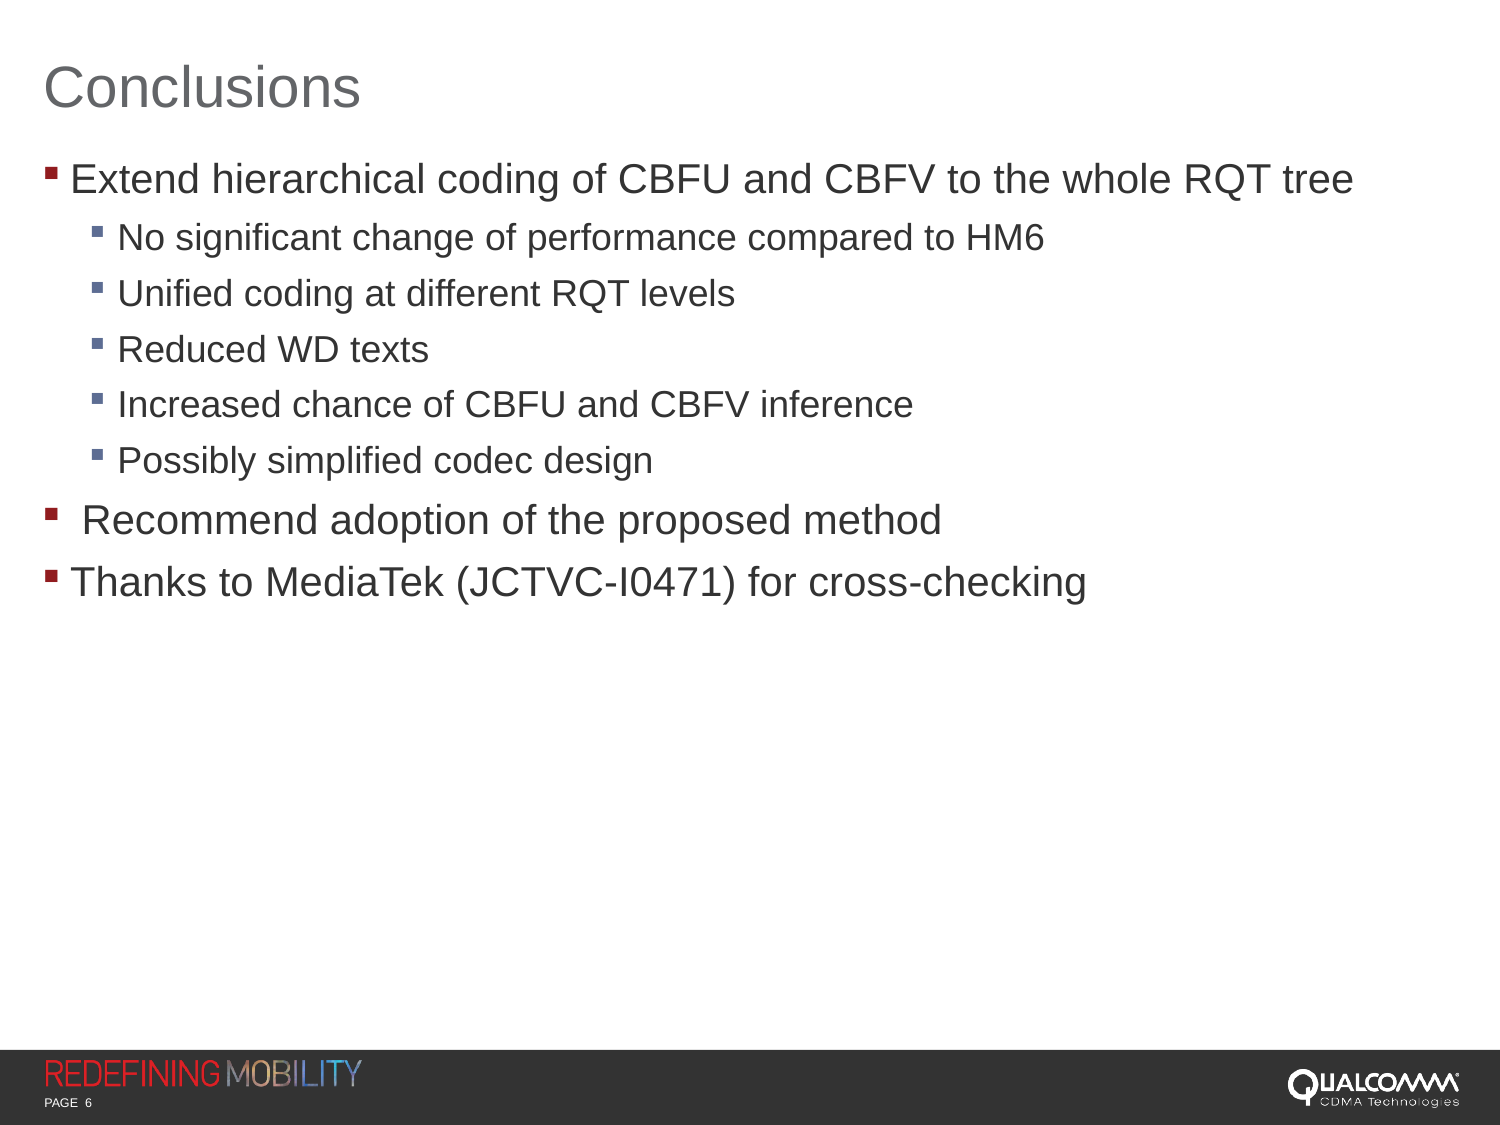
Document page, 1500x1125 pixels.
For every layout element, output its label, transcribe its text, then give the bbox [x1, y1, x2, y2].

list Extend hierarchical coding of CBFU and CBFV to the whole RQT tree No significant change of performance compared to HM6 Unified coding at different RQT levels Reduced WD texts Increased chance of CBFU and CBFV inference Possibly simplified codec design Recommend adoption of the proposed method Thanks to MediaTek (JCTVC-I0471) for cross-checking [26, 148, 1457, 1021]
picture [30, 1048, 372, 1099]
title Conclusions [28, 44, 1462, 138]
picture [1278, 1058, 1478, 1114]
